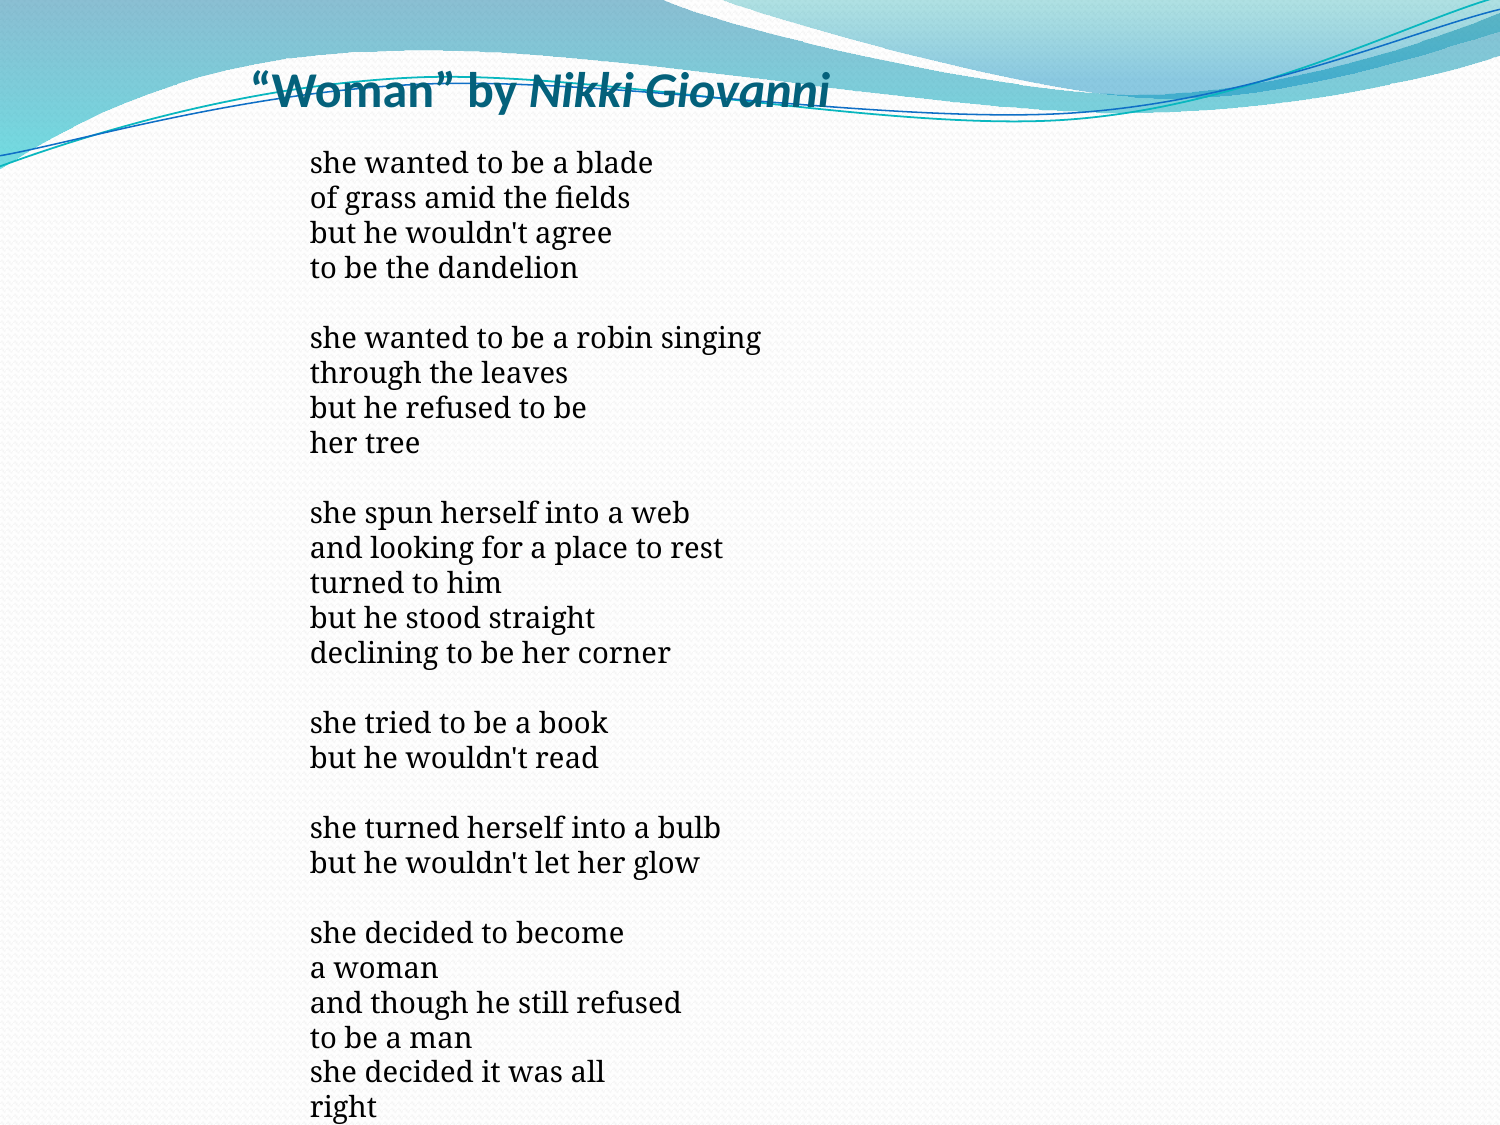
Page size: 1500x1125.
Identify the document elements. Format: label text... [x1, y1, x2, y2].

title “ “Woman” by Nikki Giovanni [0, 37, 1300, 118]
list she wanted to be a blade of grass amid the fields but he wouldn't agree to be the dandelion she wanted to be a robin singing through the leaves but he refused to be her tree she spun herself into a web and looking for a place to rest turned to him but he stood straight declining to be her corner she tried to be a book but he wouldn't read she turned herself into a bulb but he wouldn't let her glow she decided to become a woman and though he still refused to be a man she decided it was all right [249, 137, 1125, 1125]
